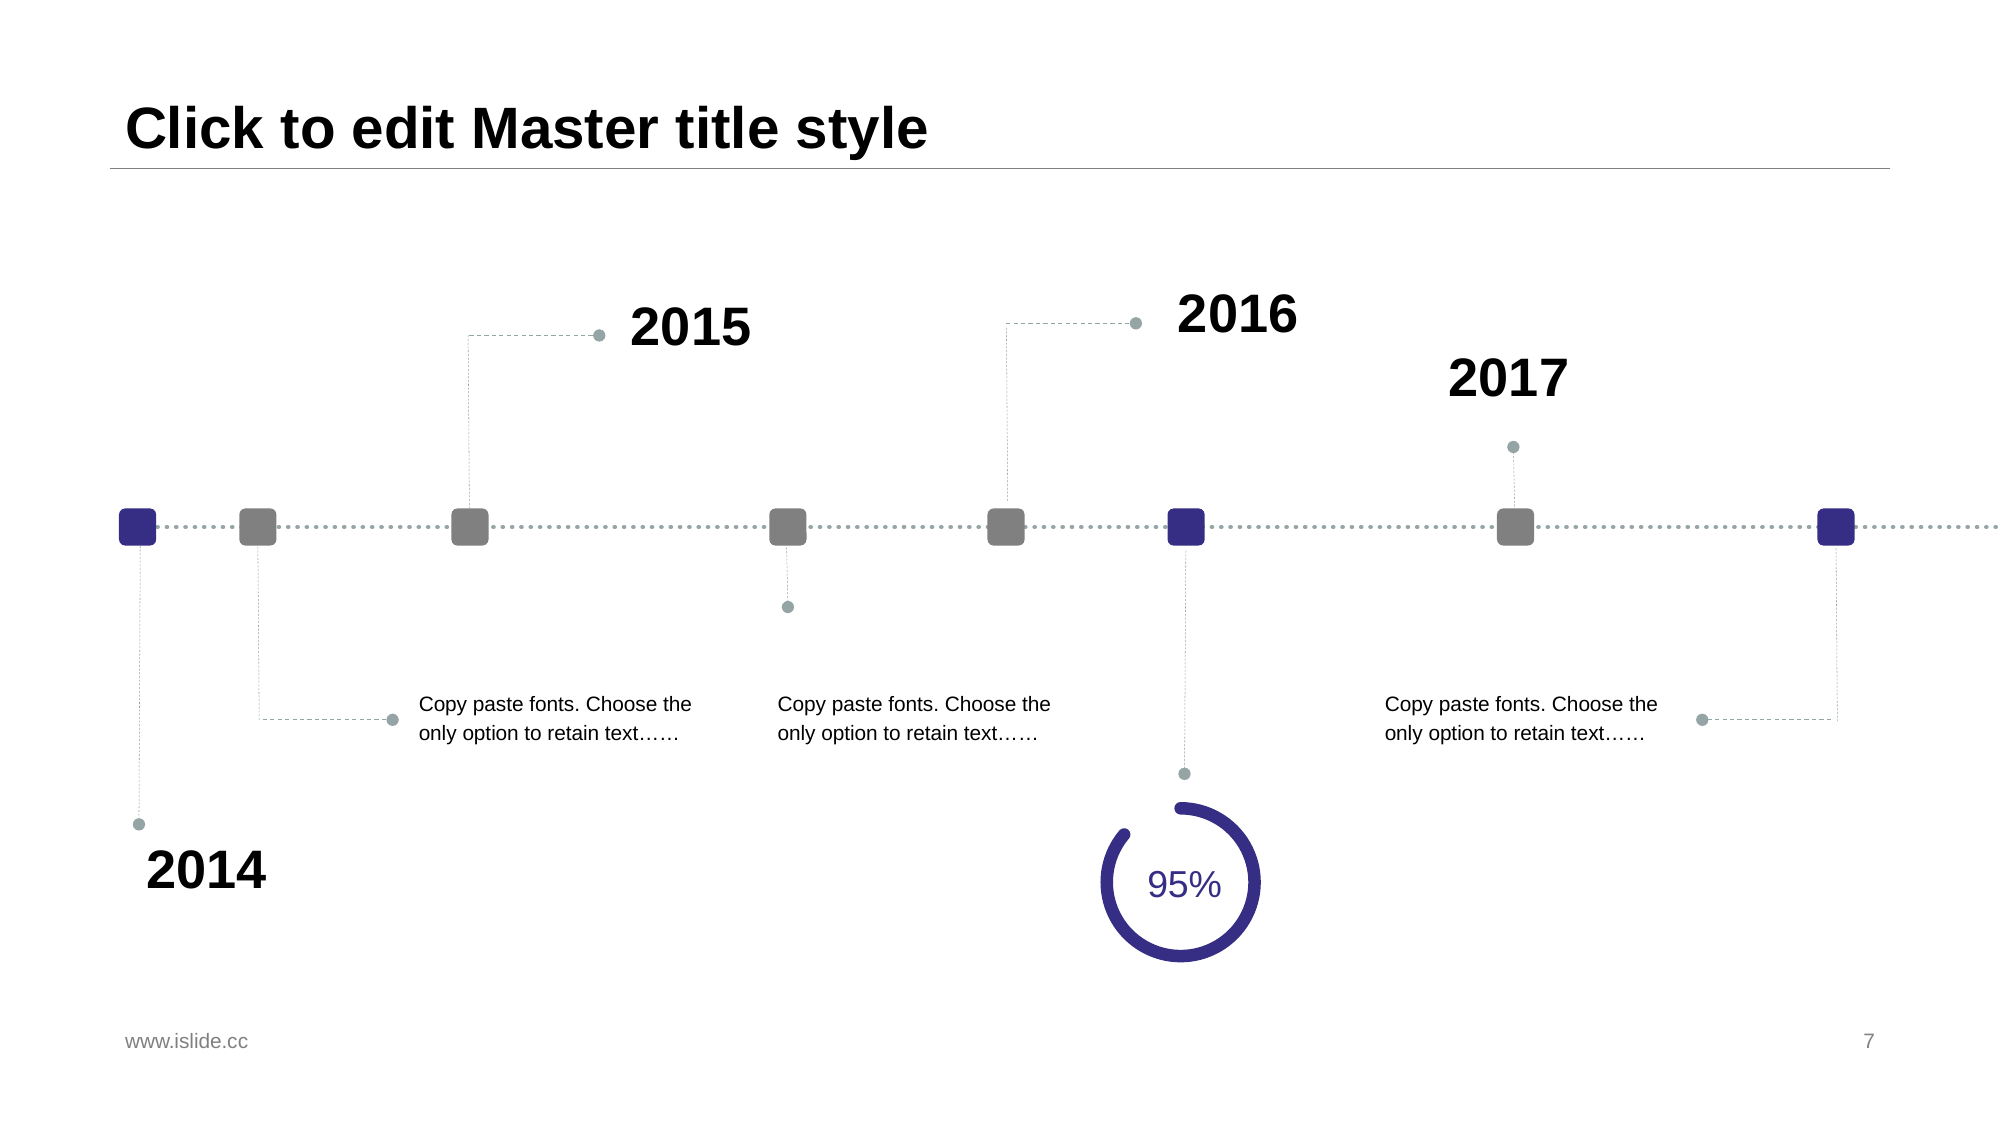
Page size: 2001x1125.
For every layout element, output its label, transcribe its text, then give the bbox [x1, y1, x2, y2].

title Click to edit Master title style [109, 0, 1890, 169]
slide_number 7 [1412, 1023, 1890, 1058]
footer www.islide.cc [109, 1023, 790, 1058]
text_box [119, 271, 2000, 974]
